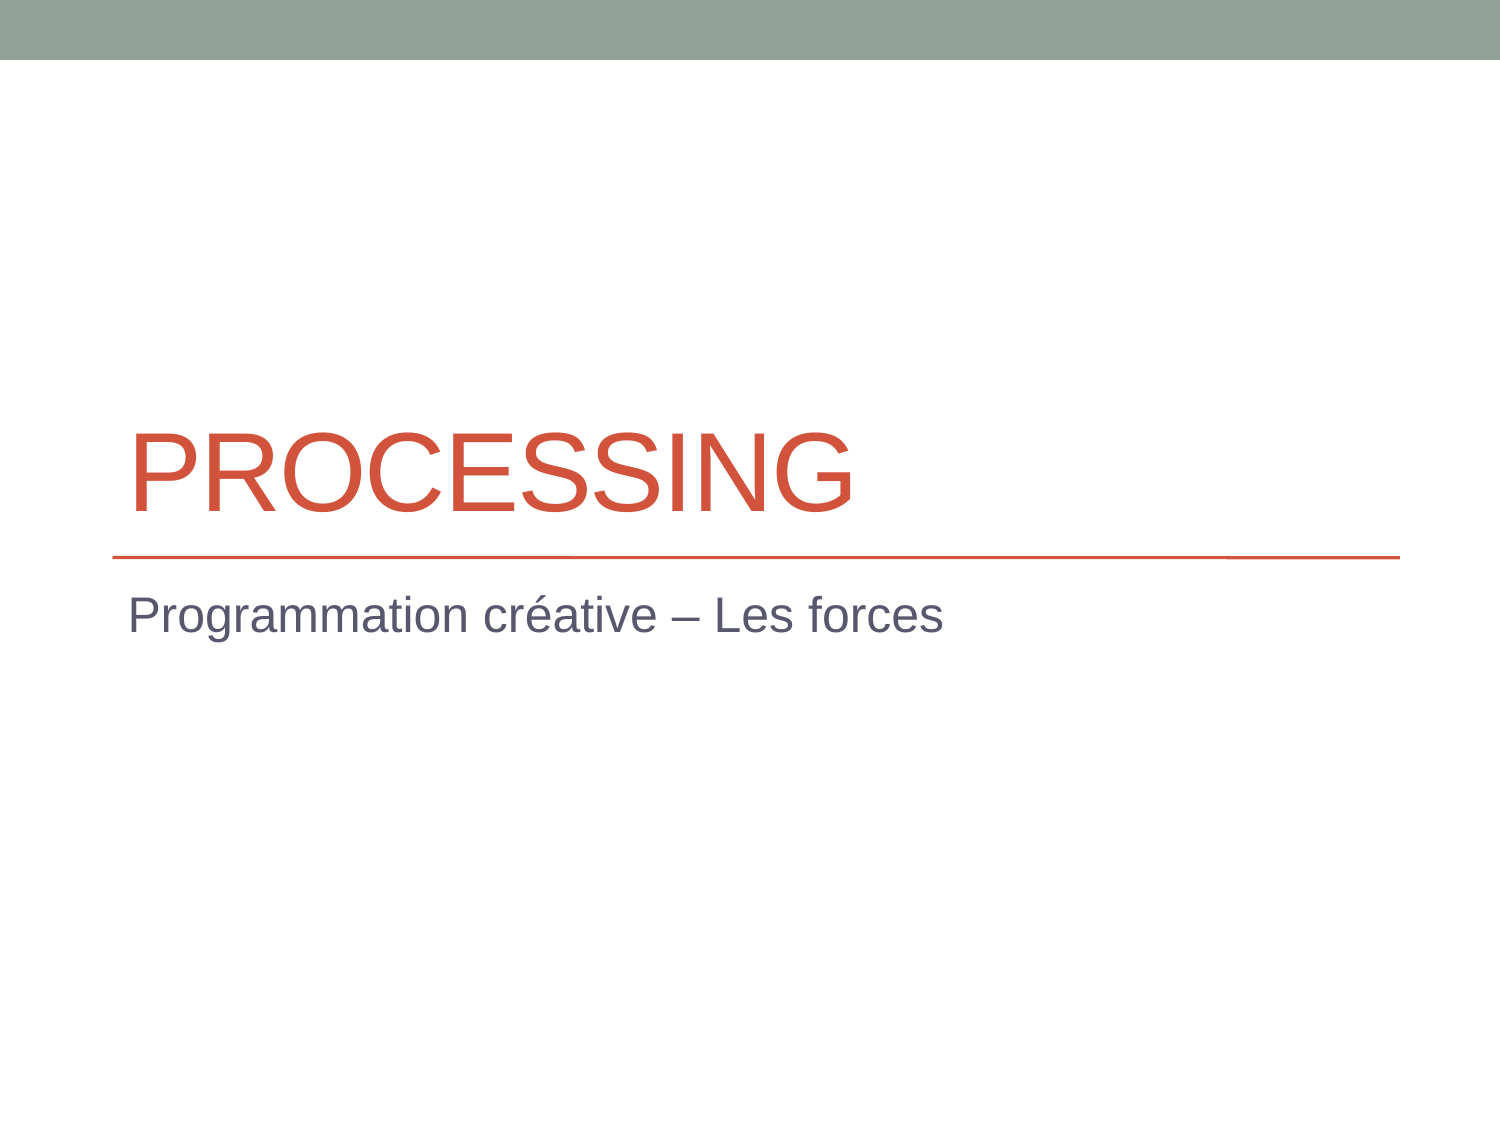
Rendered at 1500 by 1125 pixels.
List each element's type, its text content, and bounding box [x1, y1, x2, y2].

title Processing [112, 224, 1400, 542]
subtitle Programmation créative – Les forces [112, 575, 1163, 863]
